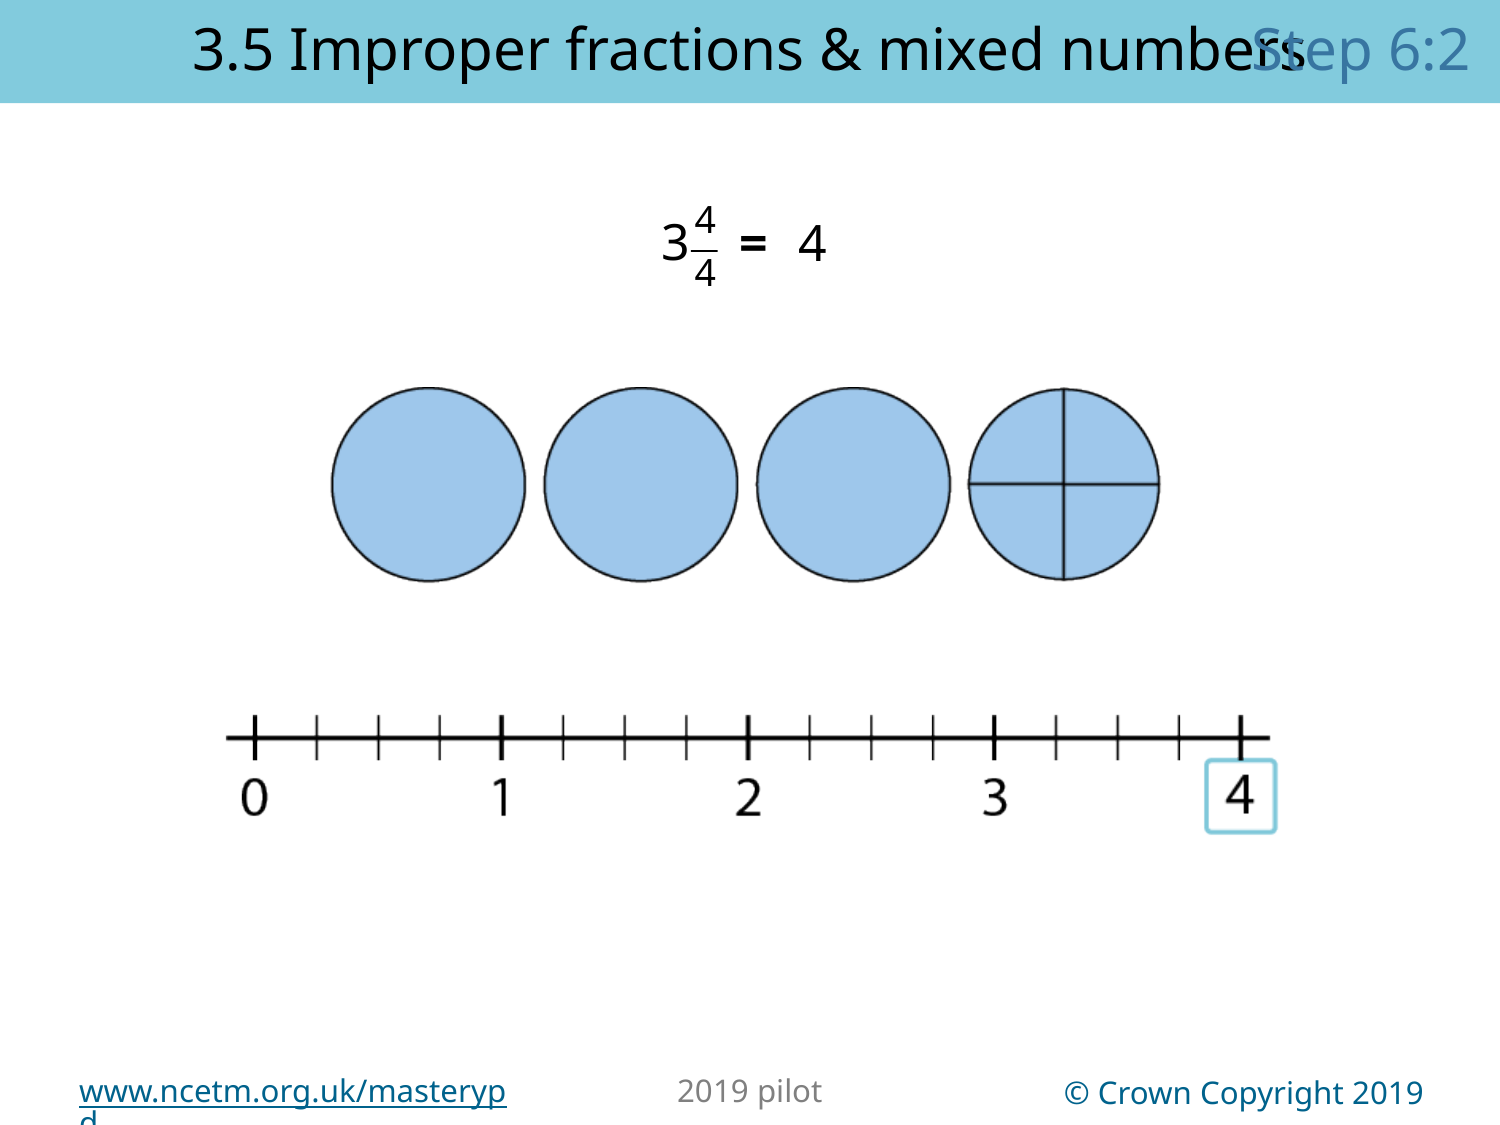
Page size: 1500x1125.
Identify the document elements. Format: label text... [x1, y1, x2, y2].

picture [101, 387, 1399, 867]
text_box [659, 199, 723, 292]
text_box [738, 223, 828, 266]
list Step 6:2 [0, 0, 1500, 104]
